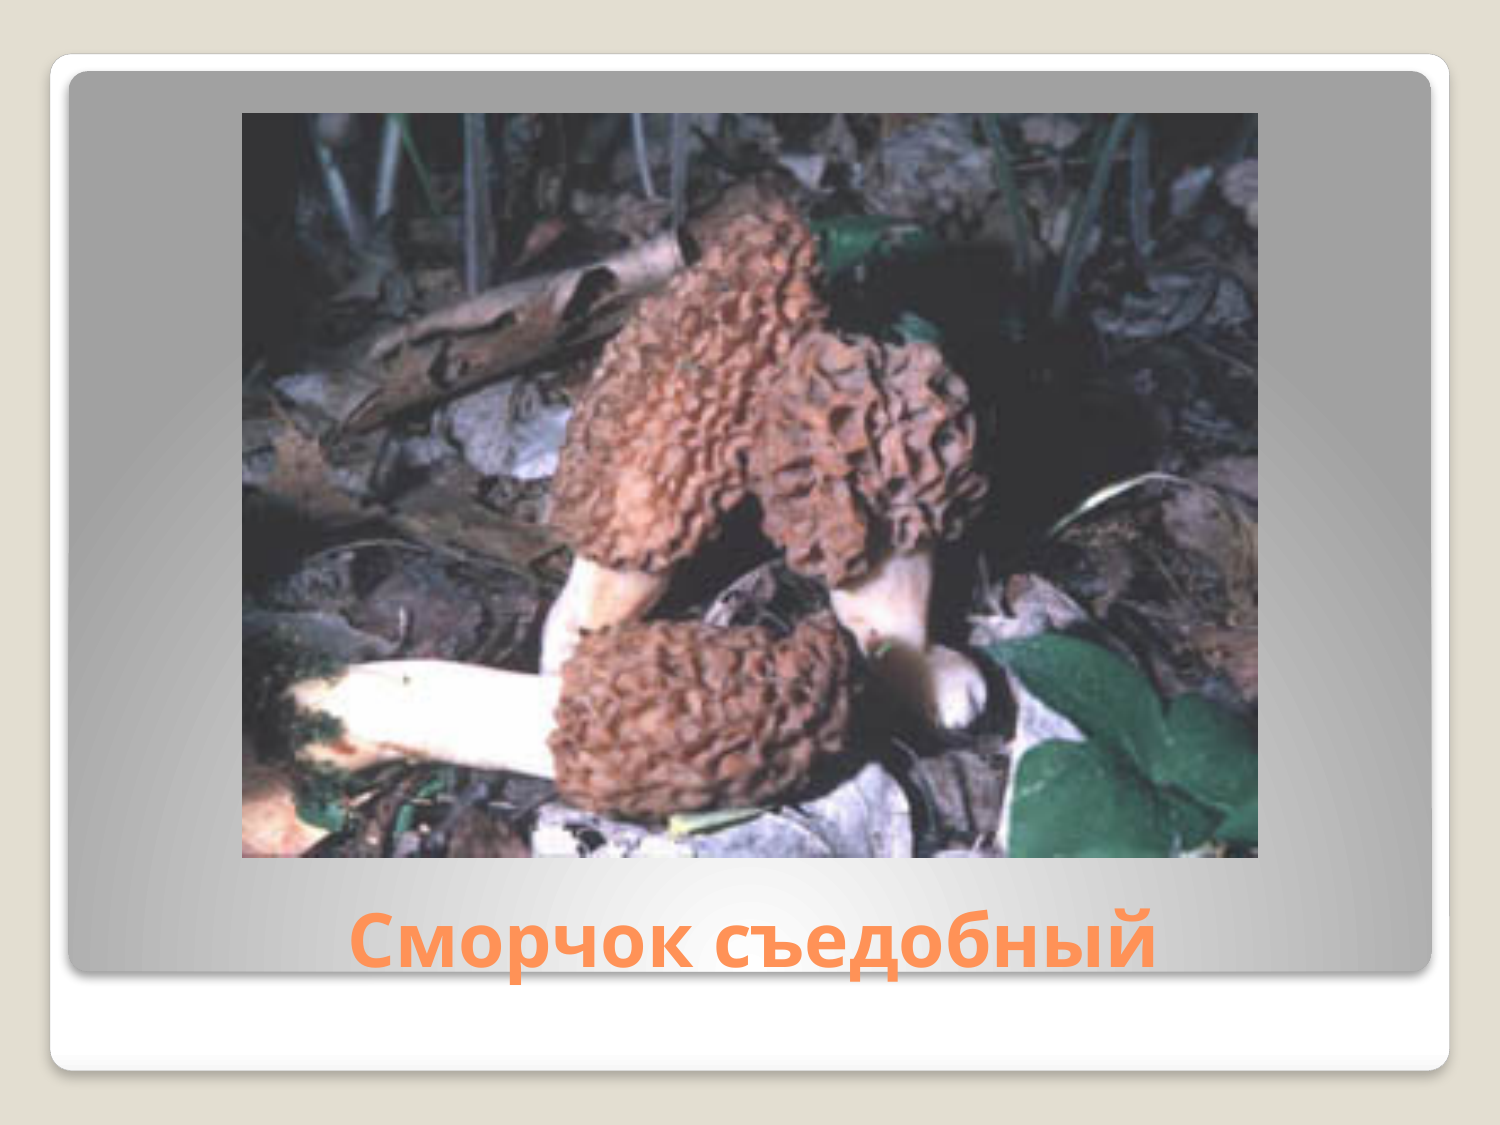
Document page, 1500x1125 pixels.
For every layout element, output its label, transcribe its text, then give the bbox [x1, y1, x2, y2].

title Сморчок съедобный [82, 817, 1425, 991]
picture [241, 113, 1259, 859]
